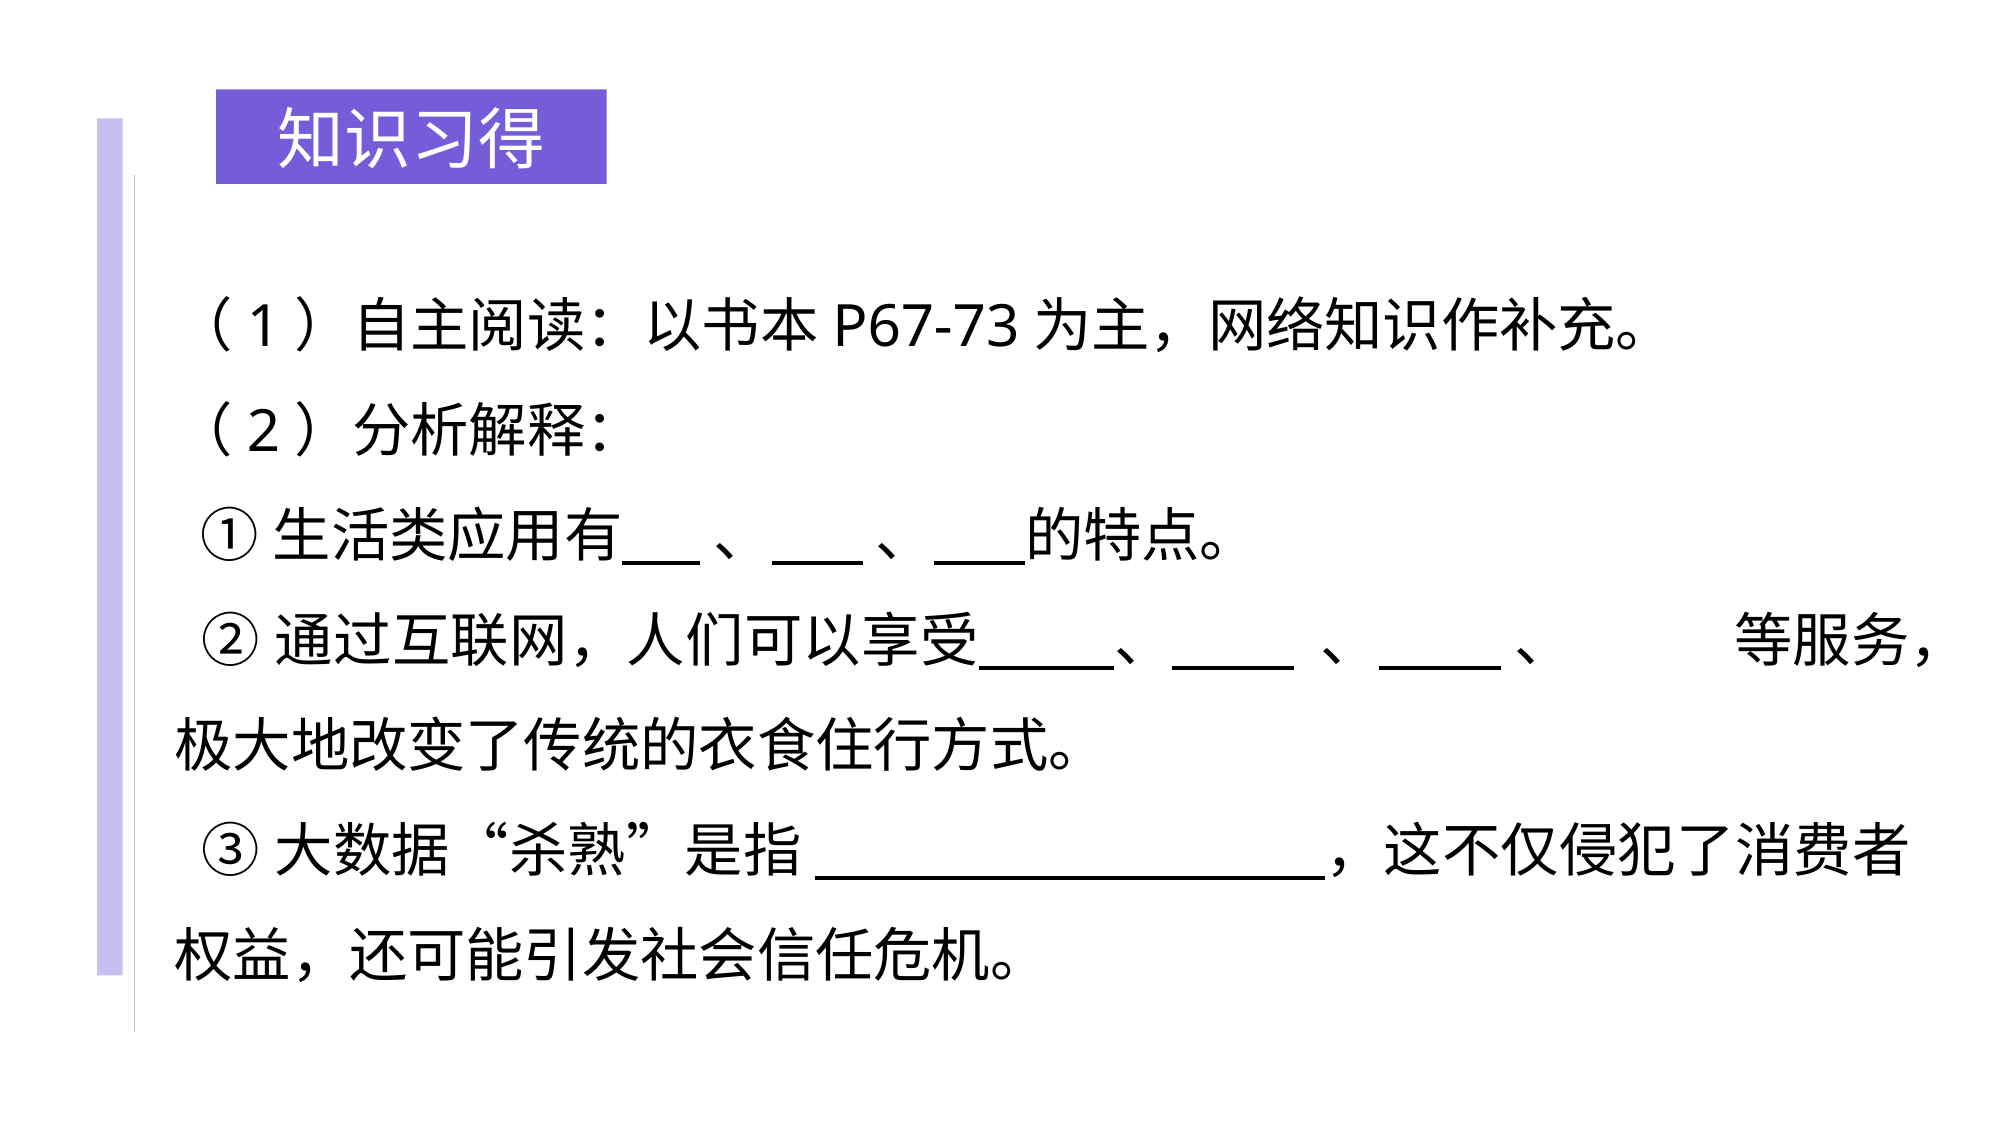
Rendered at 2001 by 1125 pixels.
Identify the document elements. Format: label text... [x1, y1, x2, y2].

text_box 知识习得 [216, 89, 607, 184]
text_box [96, 117, 124, 603]
text_box （1）自主阅读：以书本P67-73为主，网络知识作补充。 （2）分析解释： ①生活类应用有 、 、 的特点。 ②通过互联网，人们可以享受 、 、 、 等服务，极大地改变了传统的衣食住行方式。 ③大数据“杀熟”是指 ，这不仅侵犯了消费者权益，还可能引发社会信任危机。 [159, 246, 1926, 1052]
text_box [96, 604, 124, 976]
